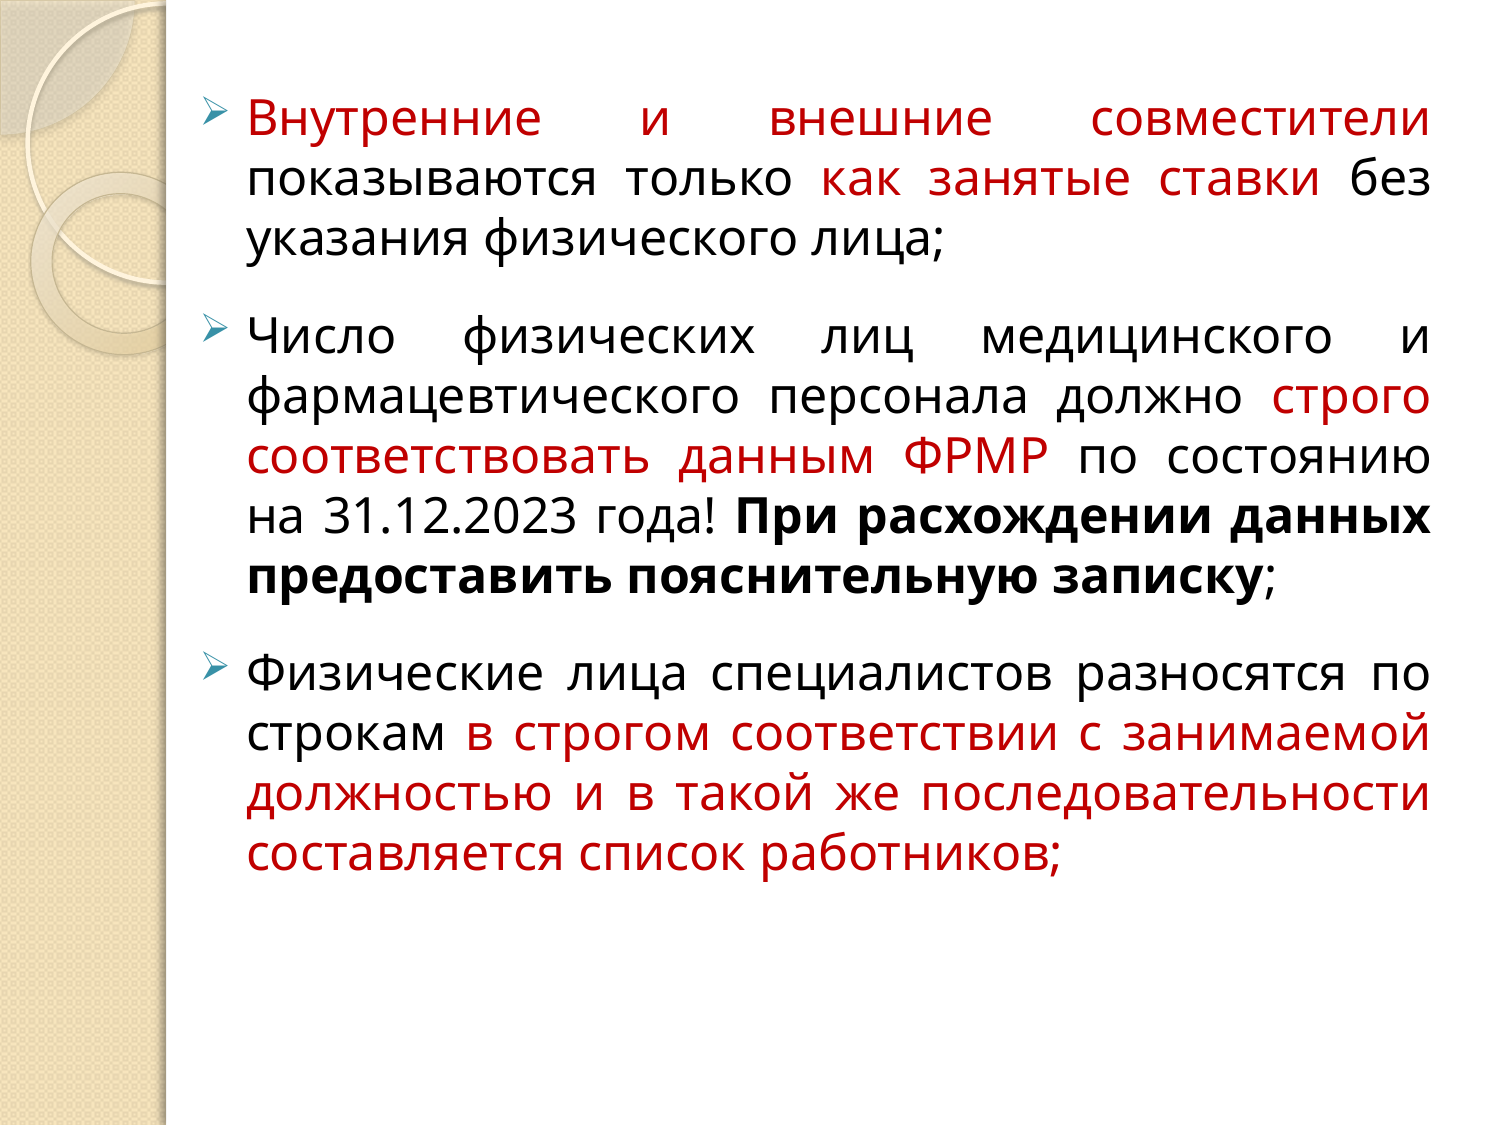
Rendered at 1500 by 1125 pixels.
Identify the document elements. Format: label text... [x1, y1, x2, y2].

list Внутренние и внешние совместители показываются только как занятые ставки без указания физического лица; Число физических лиц медицинского и фармацевтического персонала должно строго соответствовать данным ФРМР по состоянию на 31.12.2023 года! При расхождении данных предоставить пояснительную записку; Физические лица специалистов разносятся по строкам в строгом соответствии с занимаемой должностью и в такой же последовательности составляется список работников; [171, 78, 1447, 1047]
